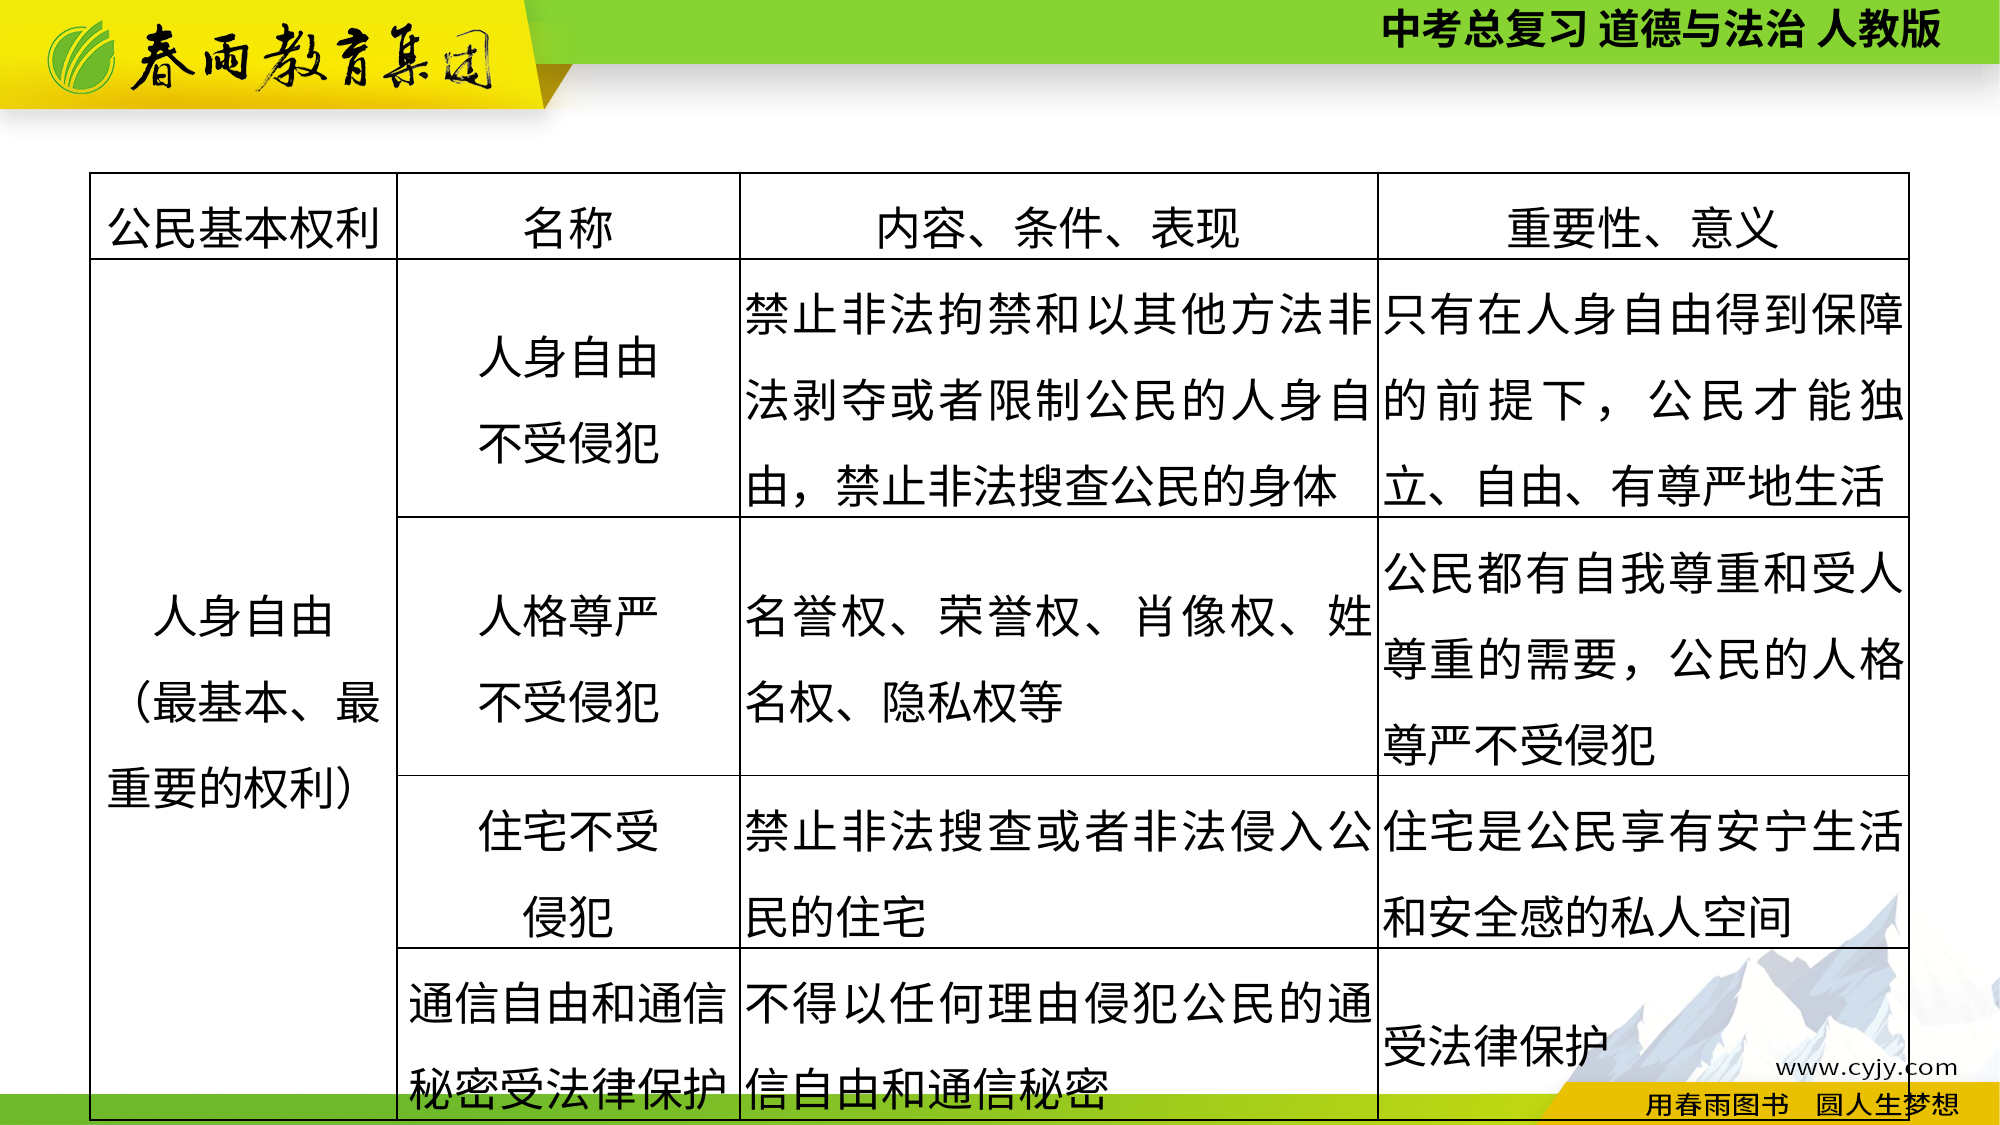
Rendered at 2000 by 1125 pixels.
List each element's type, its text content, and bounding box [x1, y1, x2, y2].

table_cell 名誉权、荣誉权、肖像权、姓名权、隐私权等 [741, 518, 1377, 775]
table_cell 禁止非法拘禁和以其他方法非法剥夺或者限制公民的人身自由，禁止非法搜查公民的身体 [741, 260, 1377, 516]
picture [0, 0, 2000, 1125]
table_cell 人身自由 （最基本、最重要的权利） [91, 260, 396, 1119]
table_cell 公民都有自我尊重和受人尊重的需要，公民的人格尊严不受侵犯 [1379, 518, 1908, 775]
table_cell 人身自由 不受侵犯 [398, 260, 739, 516]
table_header 名称 [398, 174, 739, 258]
table_header 重要性、意义 [1379, 174, 1908, 258]
table_cell 受法律保护 [1379, 949, 1908, 1119]
table_cell 不得以任何理由侵犯公民的通信自由和通信秘密 [741, 949, 1377, 1119]
table_header 公民基本权利 [91, 174, 396, 258]
table_header 内容、条件、表现 [741, 174, 1377, 258]
table_cell 只有在人身自由得到保障的前提下，公民才能独立、自由、有尊严地生活 [1379, 260, 1908, 516]
table_cell 通信自由和通信 秘密受法律保护 [398, 949, 739, 1119]
table_cell 人格尊严 不受侵犯 [398, 518, 739, 775]
table_cell 住宅不受 侵犯 [398, 776, 739, 947]
table_cell 禁止非法搜查或者非法侵入公民的住宅 [741, 776, 1377, 947]
table_cell 住宅是公民享有安宁生活和安全感的私人空间 [1379, 776, 1908, 947]
